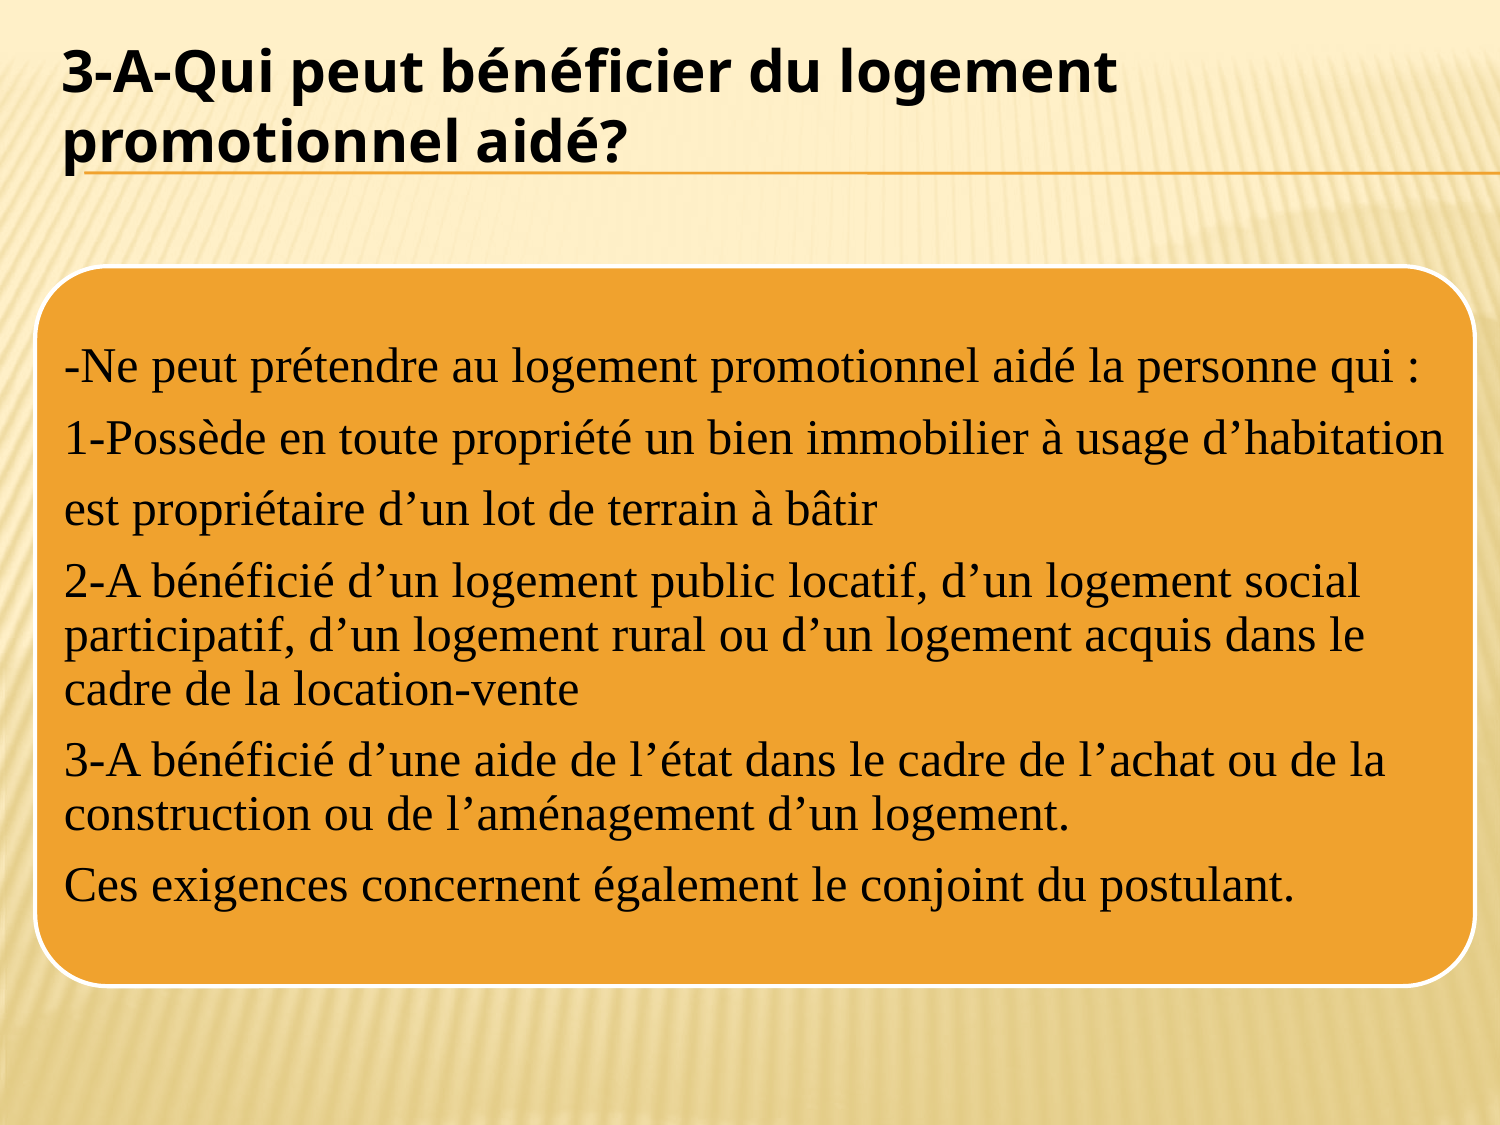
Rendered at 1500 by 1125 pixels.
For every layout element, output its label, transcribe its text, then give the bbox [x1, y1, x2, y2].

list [34, 254, 1476, 998]
title 3-A-Qui peut bénéficier du logement promotionnel aidé? [46, 35, 1472, 173]
